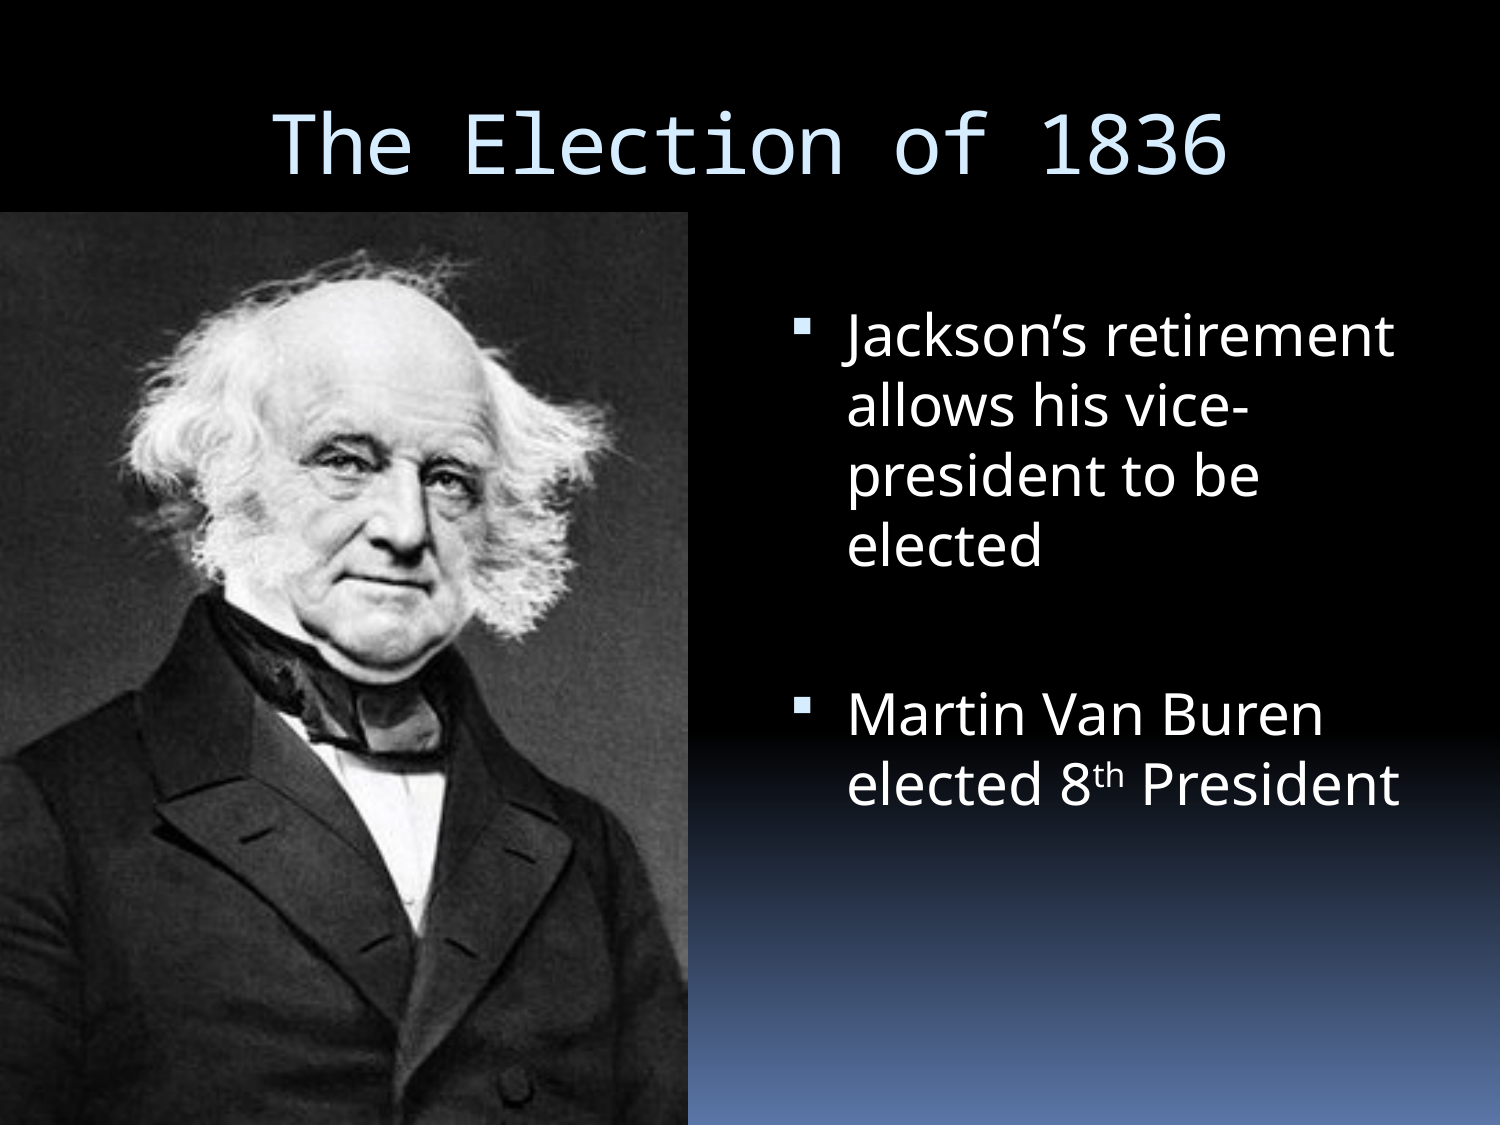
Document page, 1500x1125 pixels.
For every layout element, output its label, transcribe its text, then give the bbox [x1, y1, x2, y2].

list Jackson’s retirement allows his vice-president to be elected Martin Van Buren elected 8th President [763, 290, 1427, 1033]
title The Election of 1836 [75, 83, 1425, 234]
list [0, 211, 688, 1125]
